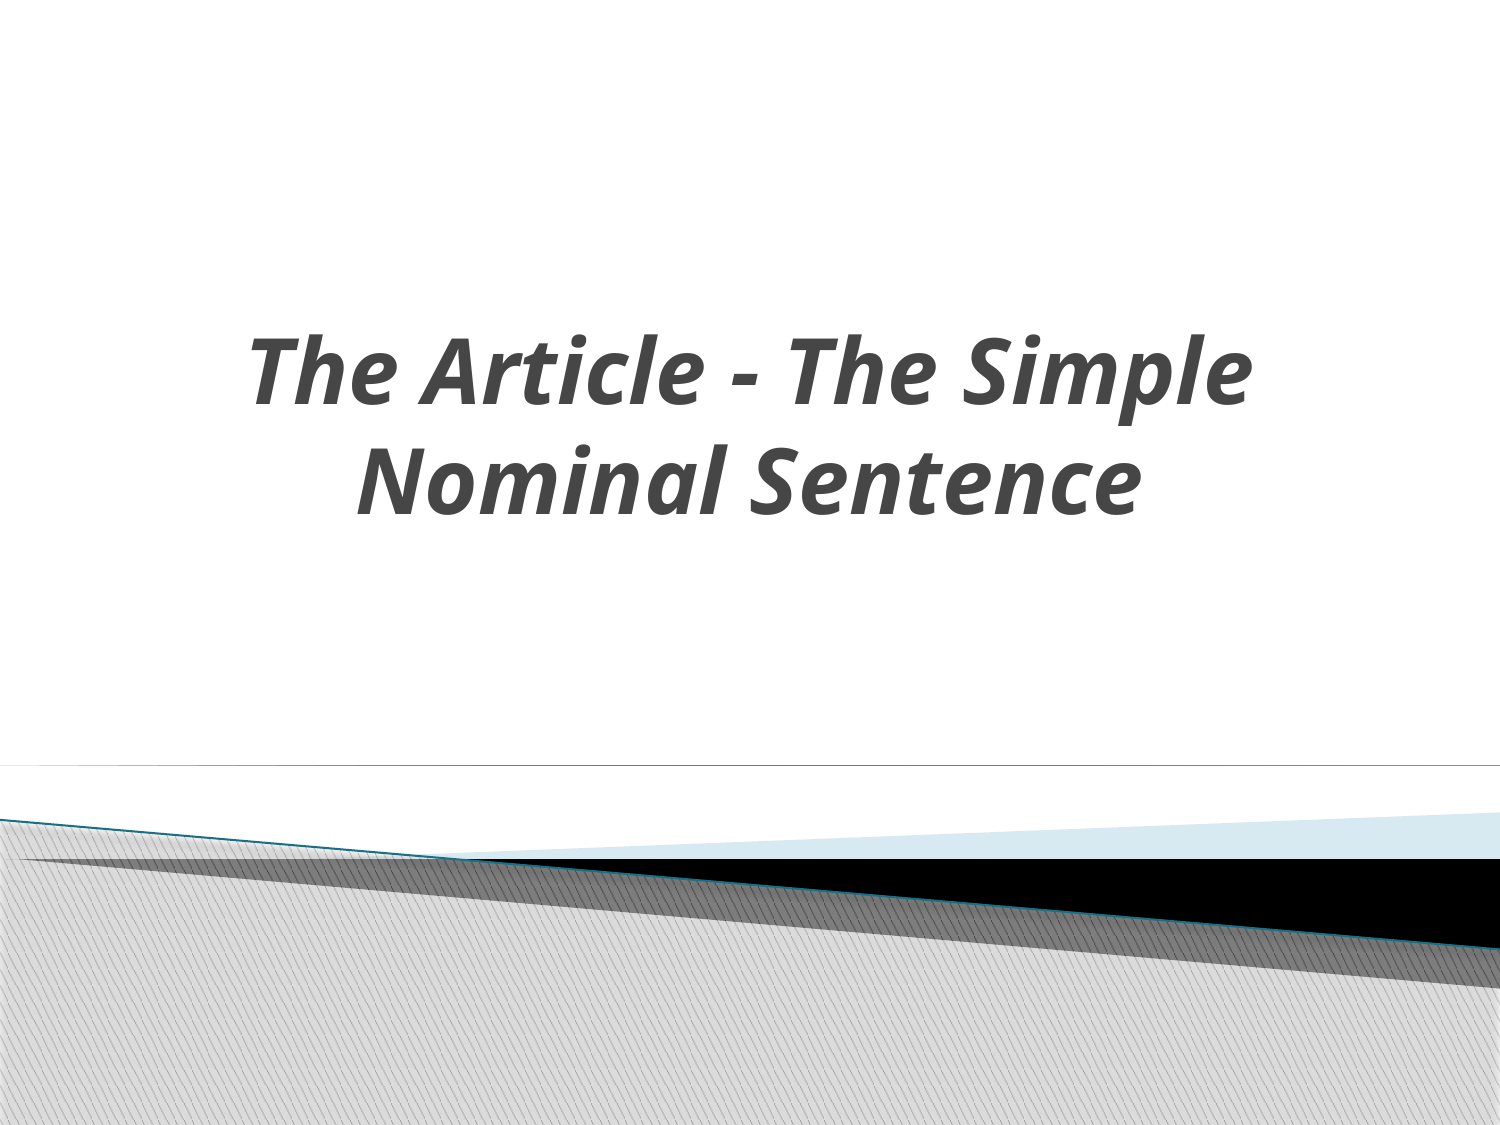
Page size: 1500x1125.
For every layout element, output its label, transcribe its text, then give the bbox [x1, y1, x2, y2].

picture [5, 859, 1500, 989]
title The Article - The Simple Nominal Sentence [112, 87, 1388, 650]
